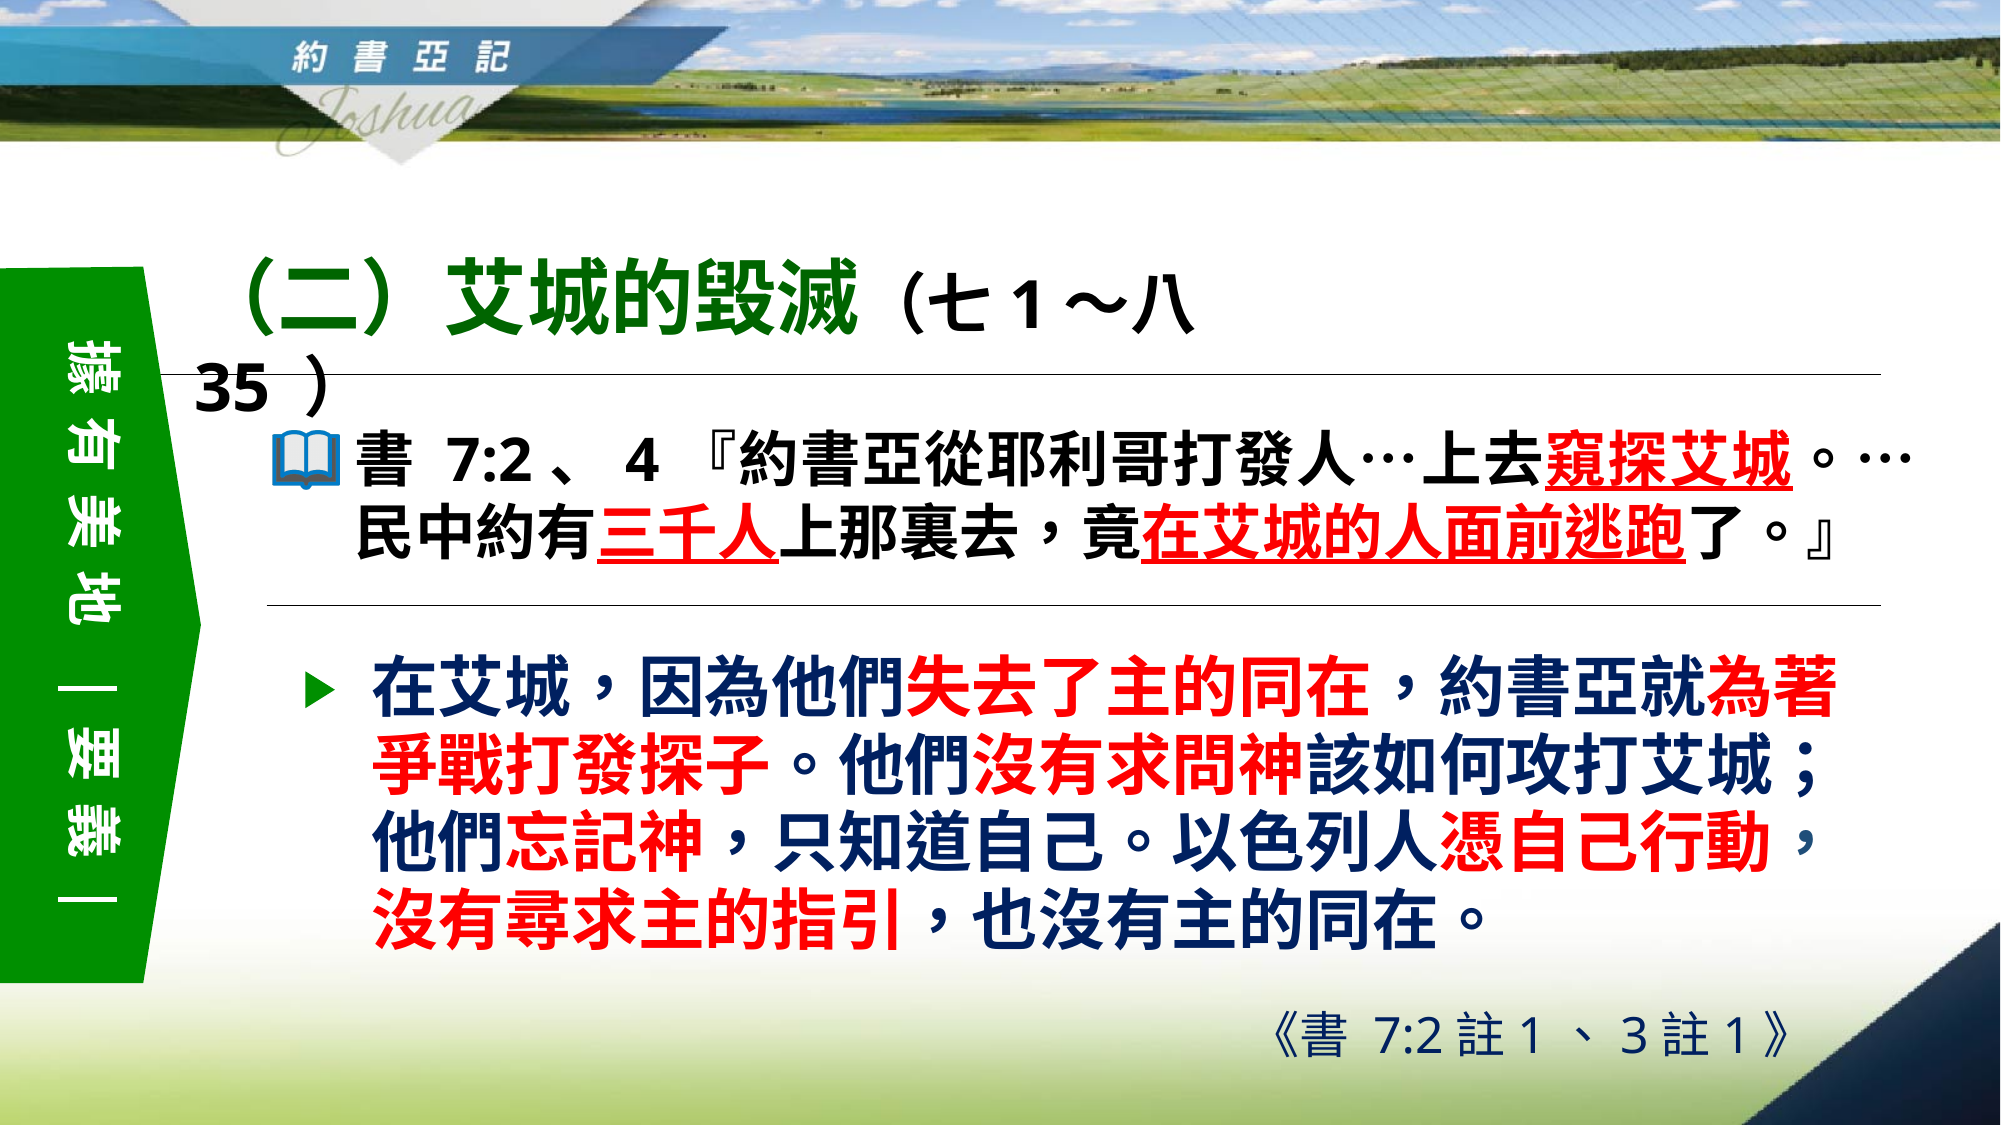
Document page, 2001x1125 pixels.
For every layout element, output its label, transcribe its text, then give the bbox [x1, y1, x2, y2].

picture [0, 0, 2001, 1125]
text_box （二）艾城的毀滅（七1～八35 ） [179, 237, 1353, 374]
text_box [0, 265, 202, 985]
text_box （二）艾城的毀滅（七1～八35 ） [179, 375, 1353, 433]
text_box 書 7:2、4『約書亞從耶利哥打發人…上去窺探艾城。…民中約有三千人上那裏去，竟在艾城的人面前逃跑了。』 [340, 412, 1931, 575]
text_box 《書 7:2註1、3註1》 [1234, 983, 1828, 1072]
text_box 在艾城，因為他們失去了主的同在，約書亞就為著爭戰打發探子。他們沒有求問神該如何攻打艾城；他們忘記神，只知道自己。以色列人憑自己行動，沒有尋求主的指引，也沒有主的同在。 [356, 640, 1863, 965]
text_box 據有美地 要義 [38, 324, 137, 915]
text_box [304, 669, 337, 710]
